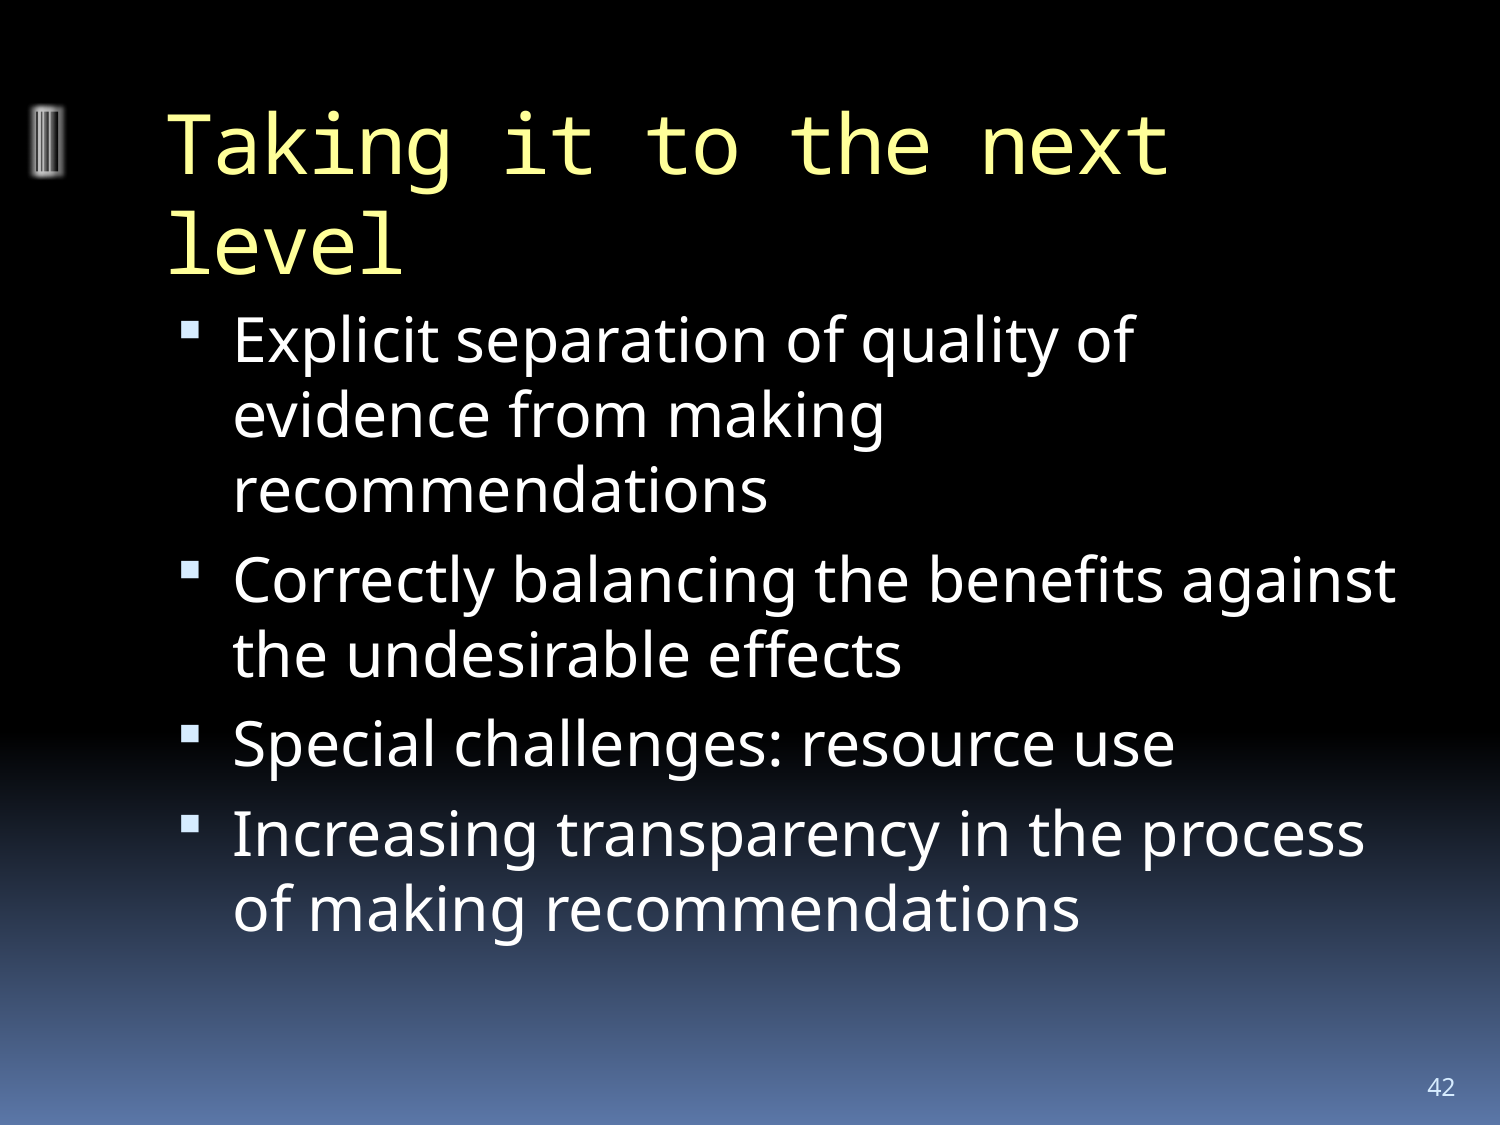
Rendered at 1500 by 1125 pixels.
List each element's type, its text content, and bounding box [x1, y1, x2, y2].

slide_number 42 [1412, 1052, 1488, 1113]
title Taking it to the next level [150, 84, 1425, 235]
list Explicit separation of quality of evidence from making recommendations Correctly balancing the benefits against the undesirable effects Special challenges: resource use Increasing transparency in the process of making recommendations [149, 292, 1426, 1043]
